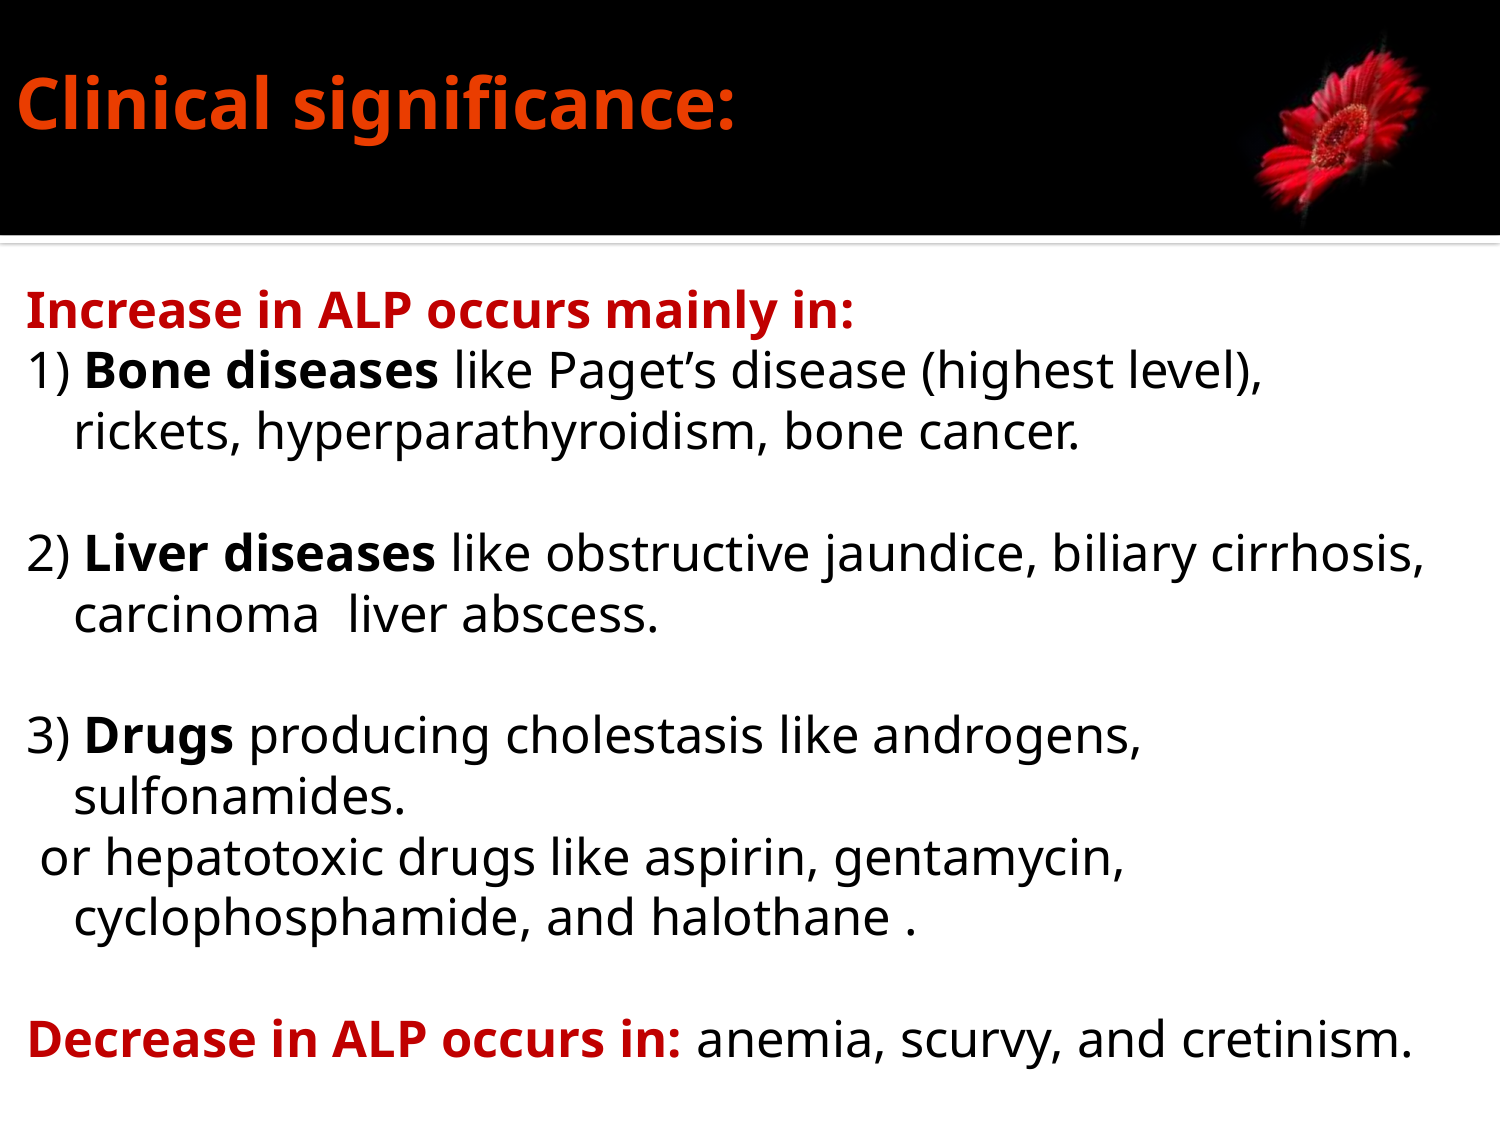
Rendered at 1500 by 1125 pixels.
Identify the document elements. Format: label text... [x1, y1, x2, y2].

list Increase in ALP occurs mainly in: 1) Bone diseases like Paget’s disease (highest level), rickets, hyperparathyroidism, bone cancer. 2) Liver diseases like obstructive jaundice, biliary cirrhosis, carcinoma liver abscess. 3) Drugs producing cholestasis like androgens, sulfonamides. or hepatotoxic drugs like aspirin, gentamycin, cyclophosphamide, and halothane . Decrease in ALP occurs in: anemia, scurvy, and cretinism. [0, 262, 1463, 1093]
title Clinical significance: [0, 50, 1230, 238]
picture [1222, 33, 1451, 224]
